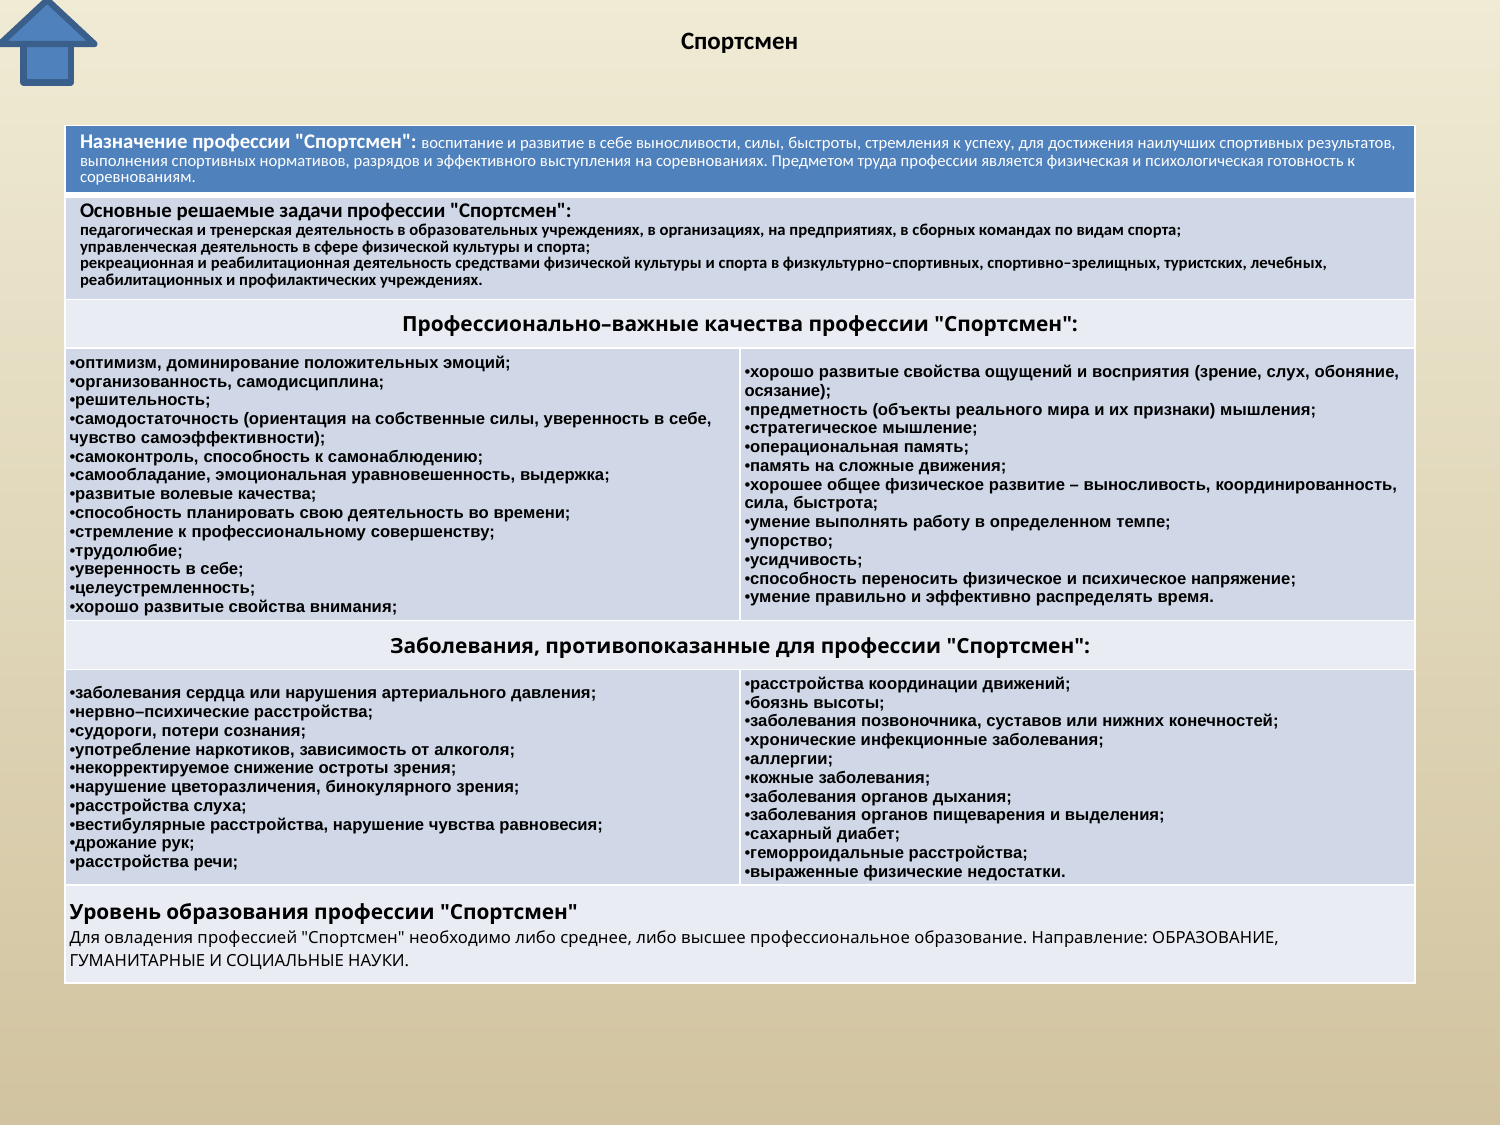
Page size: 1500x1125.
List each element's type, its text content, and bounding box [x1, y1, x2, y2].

title Спортсмен [103, 0, 1415, 79]
table_cell Заболевания, противопоказанные для профессии "Спортсмен": [66, 621, 1414, 669]
table_cell заболевания сердца или нарушения артериального давления; нервно–психические расстройства; судороги, потери сознания; употребление наркотиков, зависимость от алкоголя; некорректируемое снижение остроты зрения; нарушение цветоразличения, бинокулярного зрения; расстройства слуха; вестибулярные расстройства, нарушение чувства равновесия; дрожание рук; расстройства речи; [66, 670, 739, 884]
table_cell расстройства координации движений; боязнь высоты; заболевания позвоночника, суставов или нижних конечностей; хронические инфекционные заболевания; аллергии; кожные заболевания; заболевания органов дыхания; заболевания органов пищеварения и выделения; сахарный диабет; геморроидальные расстройства; выраженные физические недостатки. [741, 670, 1414, 884]
table_cell Профессионально–важные качества профессии "Спортсмен": [66, 300, 1414, 347]
table_cell Основные решаемые задачи профессии "Спортсмен": педагогическая и тренерская деятельность в образовательных учреждениях, в организациях, на предприятиях, в сборных командах по видам спорта; управленческая деятельность в сфере физической культуры и спорта; рекреационная и реабилитационная деятельность средствами физической культуры и спорта в физкультурно–спортивных, спортивно–зрелищных, туристских, лечебных, реабилитационных и профилактических учреждениях. [66, 198, 1414, 299]
table_cell Уровень образования профессии "Спортсмен" Для овладения профессией "Спортсмен" необходимо либо среднее, либо высшее профессиональное образование. Направление: ОБРАЗОВАНИЕ, ГУМАНИТАРНЫЕ И СОЦИАЛЬНЫЕ НАУКИ. [66, 886, 1414, 982]
table_header Назначение профессии "Спортсмен": воспитание и развитие в себе выносливости, силы, быстроты, стремления к успеху, для достижения наилучших спортивных результатов, выполнения спортивных нормативов, разрядов и эффективного выступления на соревнованиях. Предметом труда профессии является физическая и психологическая готовность к соревнованиям. [66, 126, 1414, 192]
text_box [96, 0, 102, 79]
table_cell хорошо развитые свойства ощущений и восприятия (зрение, слух, обоняние, осязание); предметность (объекты реального мира и их признаки) мышления; стратегическое мышление; операциональная память; память на сложные движения; хорошее общее физическое развитие – выносливость, координированность, сила, быстрота; умение выполнять работу в определенном темпе; упорство; усидчивость; способность переносить физическое и психическое напряжение; умение правильно и эффективно распределять время. [741, 349, 1414, 620]
table_cell оптимизм, доминирование положительных эмоций; организованность, самодисциплина; решительность; самодостаточность (ориентация на собственные силы, уверенность в себе, чувство самоэффективности); самоконтроль, способность к самонаблюдению; самообладание, эмоциональная уравновешенность, выдержка; развитые волевые качества; способность планировать свою деятельность во времени; стремление к профессиональному совершенству; трудолюбие; уверенность в себе; целеустремленность; хорошо развитые свойства внимания; [66, 349, 739, 620]
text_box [1, 1, 93, 81]
